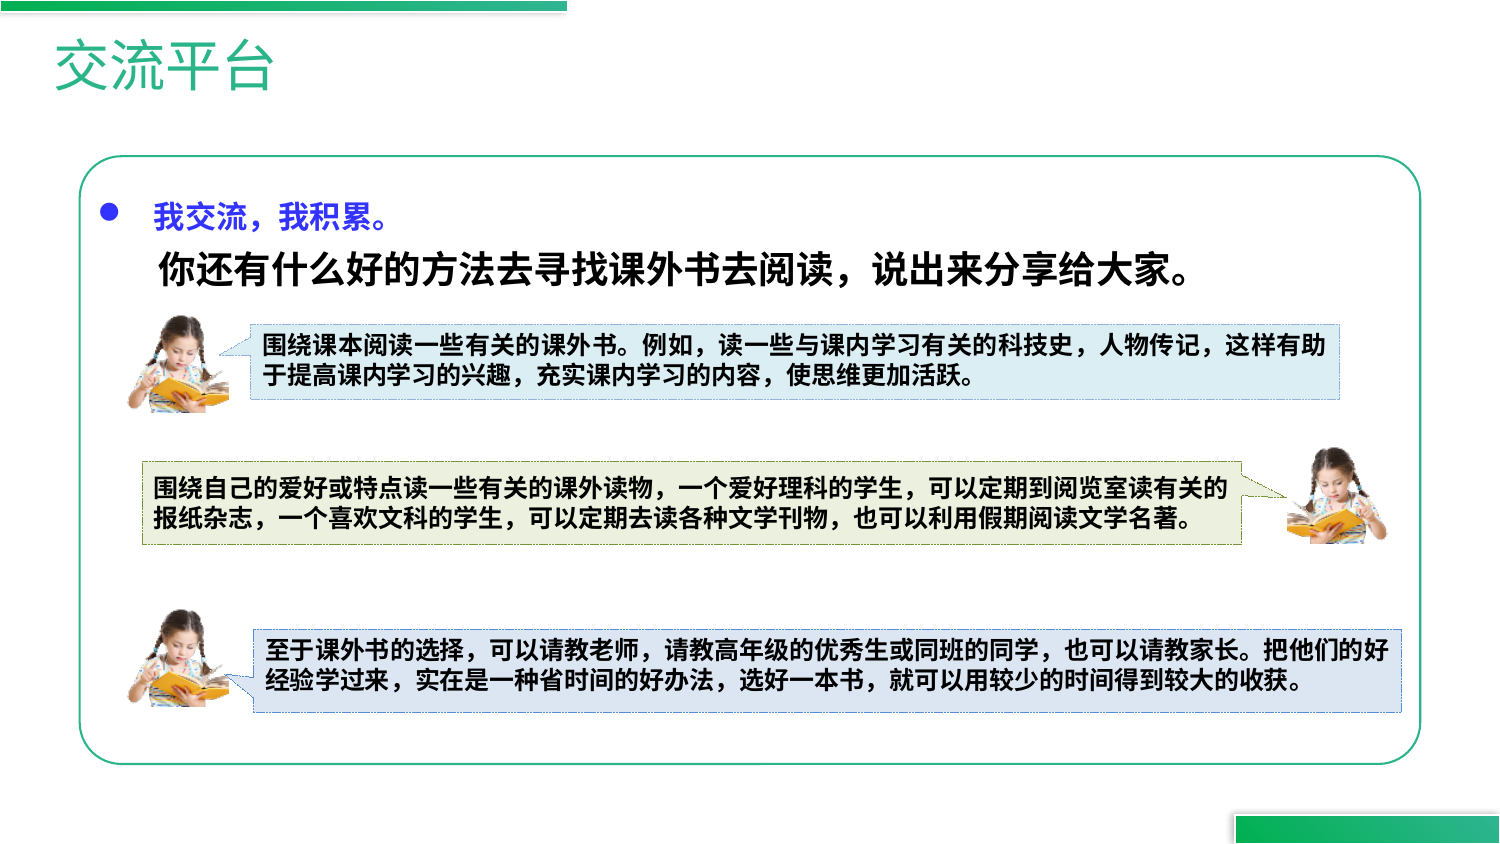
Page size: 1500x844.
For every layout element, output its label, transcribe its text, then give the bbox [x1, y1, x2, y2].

picture [123, 605, 229, 707]
text_box 围绕自己的爱好或特点读一些有关的课外读物，一个爱好理科的学生，可以定期到阅览室读有关的报纸杂志，一个喜欢文科的学生，可以定期去读各种文学刊物，也可以利用假期阅读文学名著。 [142, 461, 1287, 545]
list 交流平台 [41, 32, 382, 94]
text_box 至于课外书的选择，可以请教老师，请教高年级的优秀生或同班的同学，也可以请教家长。把他们的好经验学过来，实在是一种省时间的好办法，选好一本书，就可以用较少的时间得到较大的收获。 [229, 629, 1402, 713]
text_box 围绕课本阅读一些有关的课外书。例如，读一些与课内学习有关的科技史，人物传记，这样有助于提高课内学习的兴趣，充实课内学习的内容，使思维更加活跃。 [229, 324, 1340, 400]
text_box 你还有什么好的方法去寻找课外书去阅读，说出来分享给大家。 [147, 240, 1221, 297]
picture [1287, 443, 1392, 544]
text_box 我交流，我积累。 [86, 173, 416, 241]
picture [123, 311, 229, 413]
